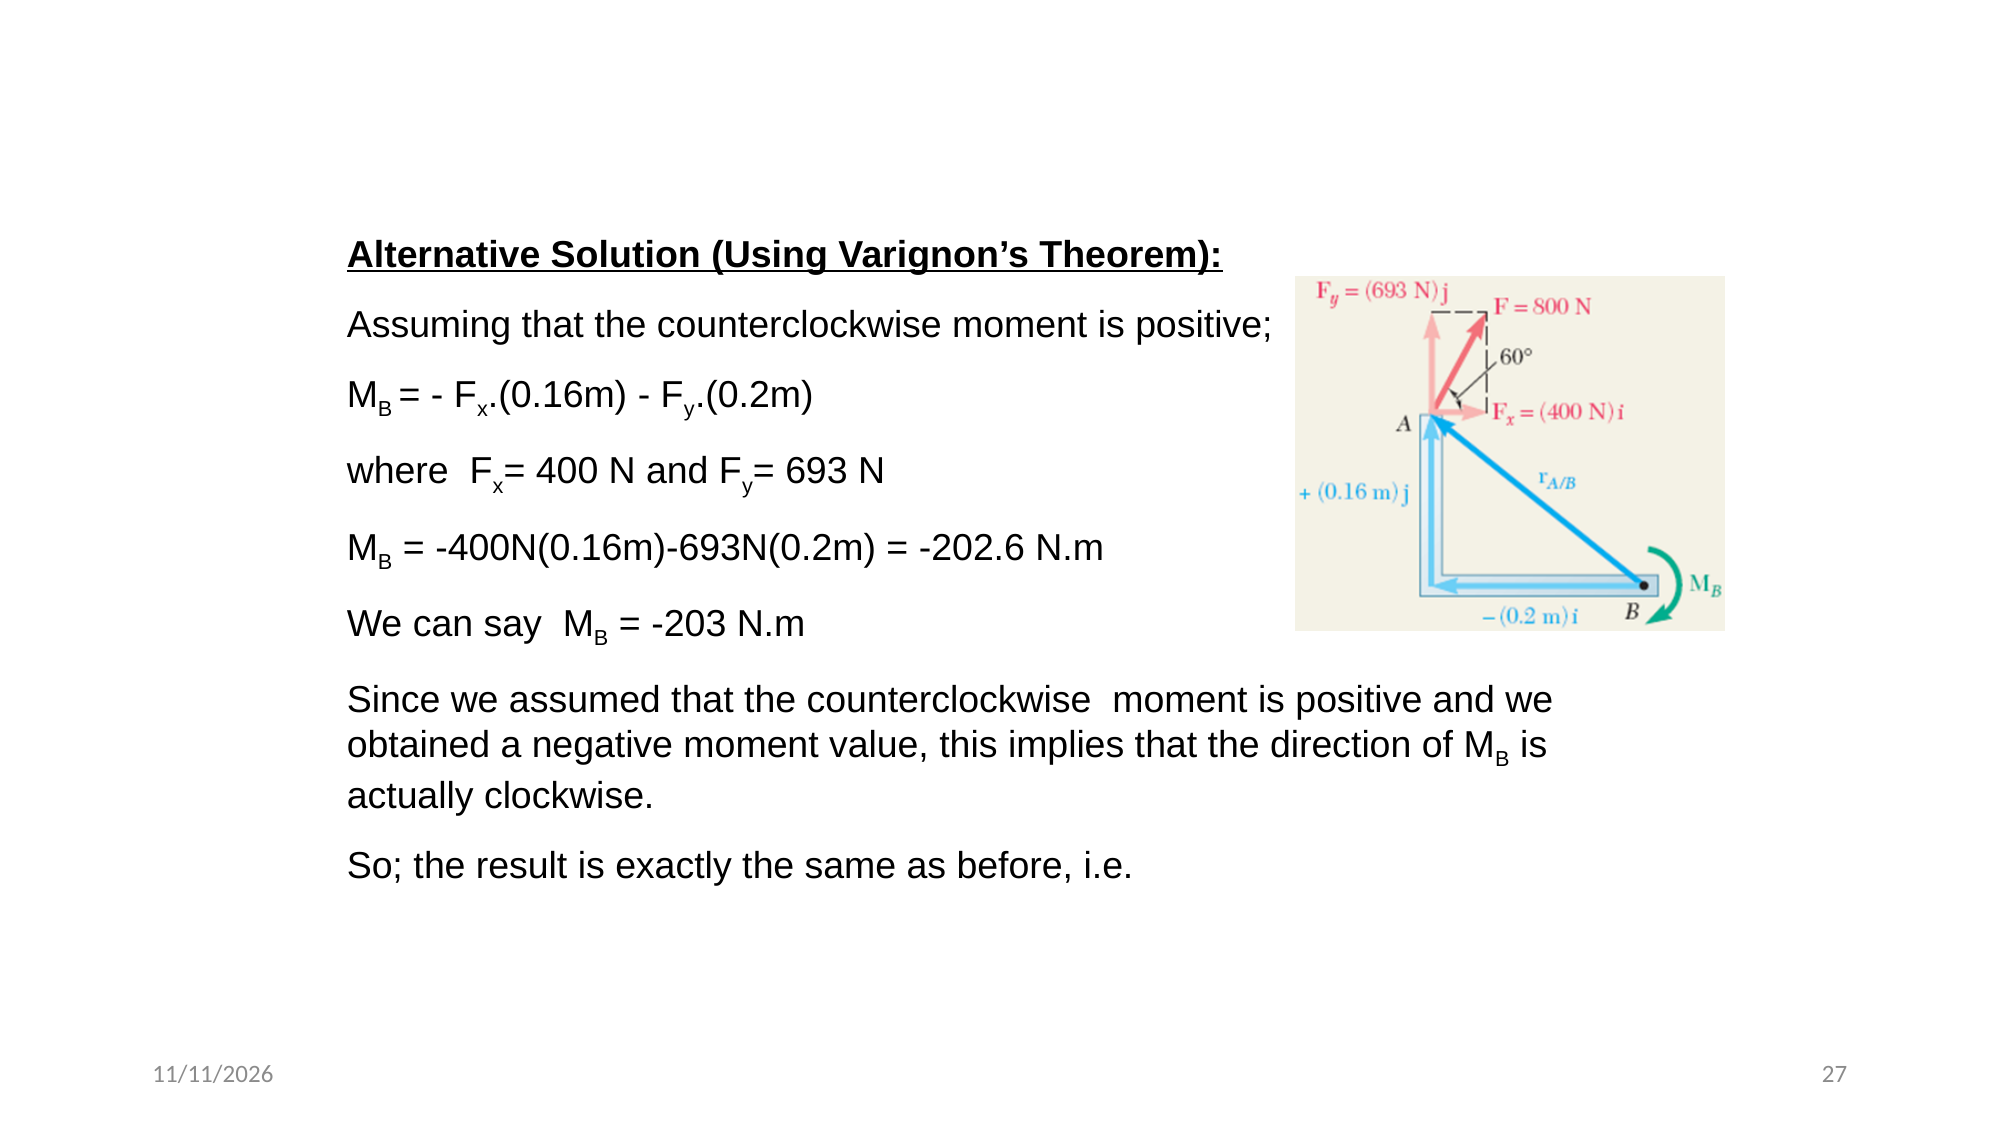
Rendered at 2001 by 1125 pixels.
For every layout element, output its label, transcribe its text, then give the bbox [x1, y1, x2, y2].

text_box Alternative Solution (Using Varignon’s Theorem): Assuming that the counterclockwise moment is positive; MB = - Fx.(0.16m) - Fy.(0.2m) where Fx= 400 N and Fy= 693 N MB = -400N(0.16m)-693N(0.2m) = -202.6 N.m We can say MB = -203 N.m Since we assumed that the counterclockwise moment is positive and we obtained a negative moment value, this implies that the direction of MB is actually clockwise. So; the result is exactly the same as before, i.e. [332, 222, 1633, 1041]
picture [1295, 276, 1725, 631]
slide_number 27 [1412, 1042, 1863, 1103]
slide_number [137, 1042, 588, 1103]
